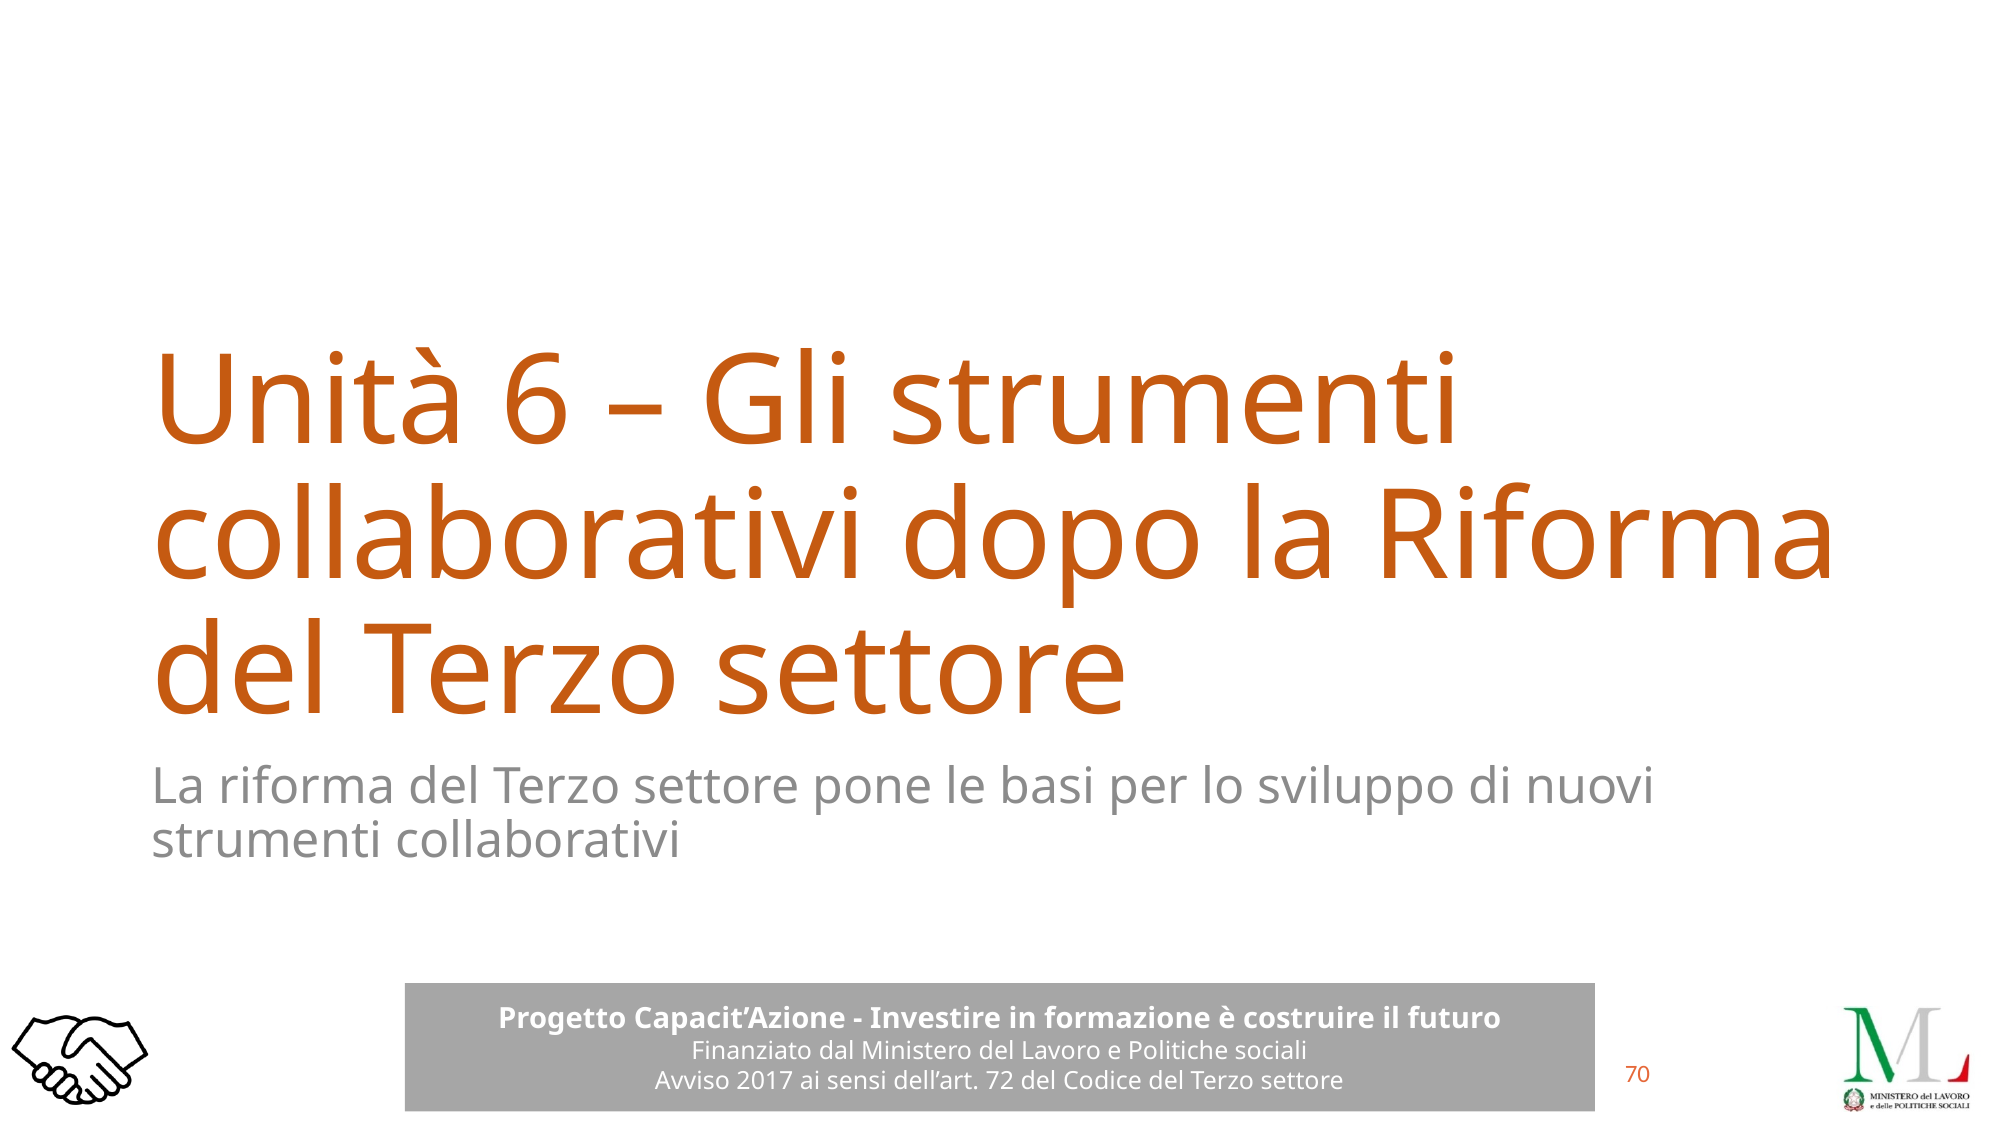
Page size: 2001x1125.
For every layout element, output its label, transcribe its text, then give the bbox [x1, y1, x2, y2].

title Unità 6 – Gli strumenti collaborativi dopo la Riforma del Terzo settore [136, 280, 1862, 749]
slide_number 70 [1412, 1042, 1863, 1103]
list La riforma del Terzo settore pone le basi per lo sviluppo di nuovi strumenti collaborativi [136, 752, 1862, 999]
picture [10, 1009, 149, 1109]
picture [1826, 1006, 1987, 1112]
